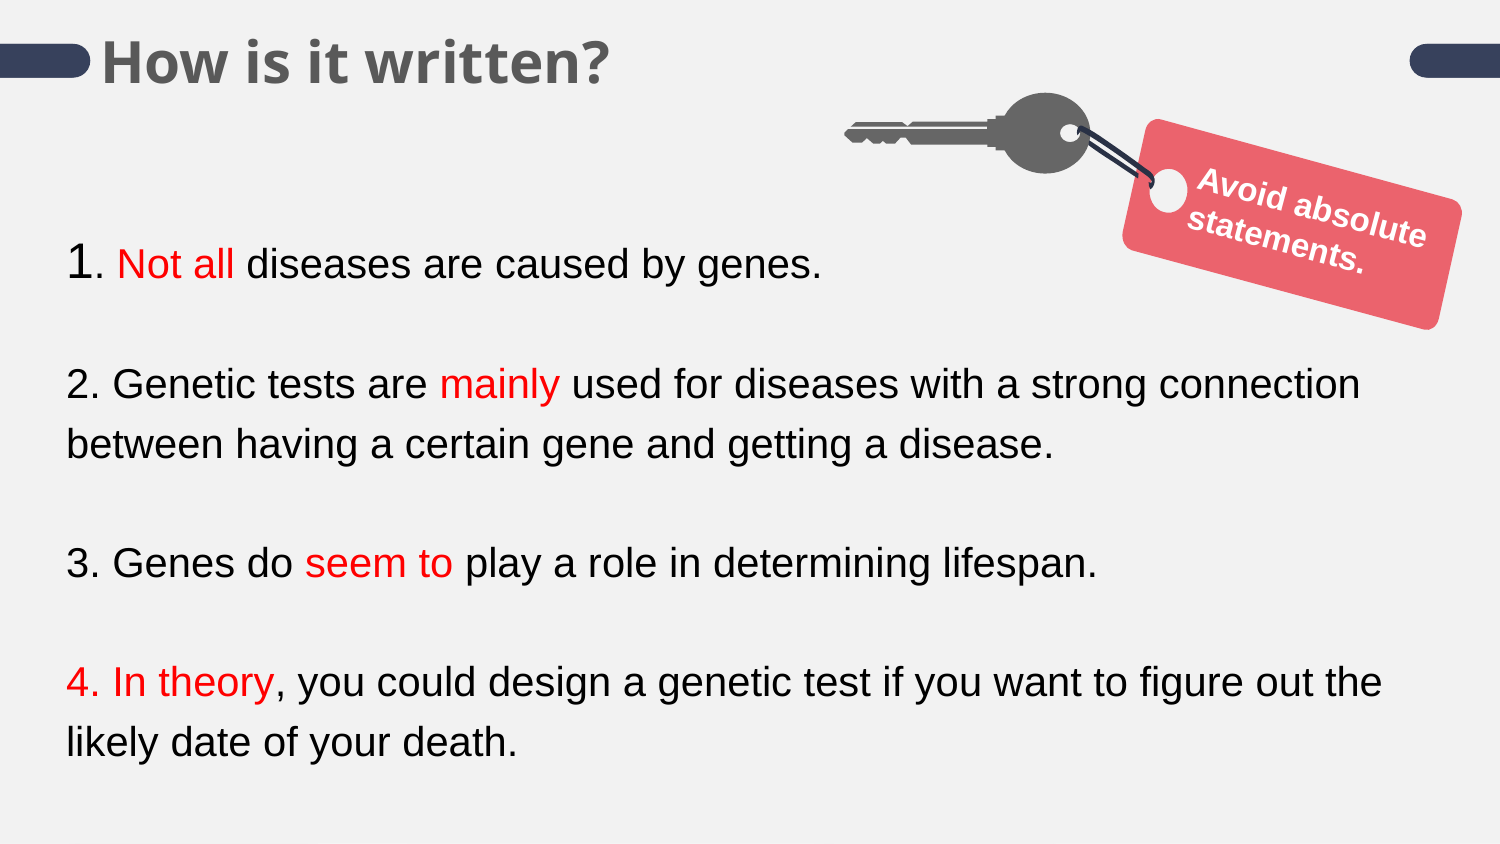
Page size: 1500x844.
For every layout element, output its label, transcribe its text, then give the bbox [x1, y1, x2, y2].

text_box How is it written? [100, 28, 991, 92]
text_box [1409, 41, 1500, 80]
text_box [0, 41, 93, 80]
text_box 1. Not all diseases are caused by genes. 2. Genetic tests are mainly used for diseases with a strong connection between having a certain gene and getting a disease. 3. Genes do seem to play a role in determining lifespan. 4. In theory, you could design a genetic test if you want to figure out the likely date of your death. [51, 221, 1410, 844]
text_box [844, 92, 1465, 323]
